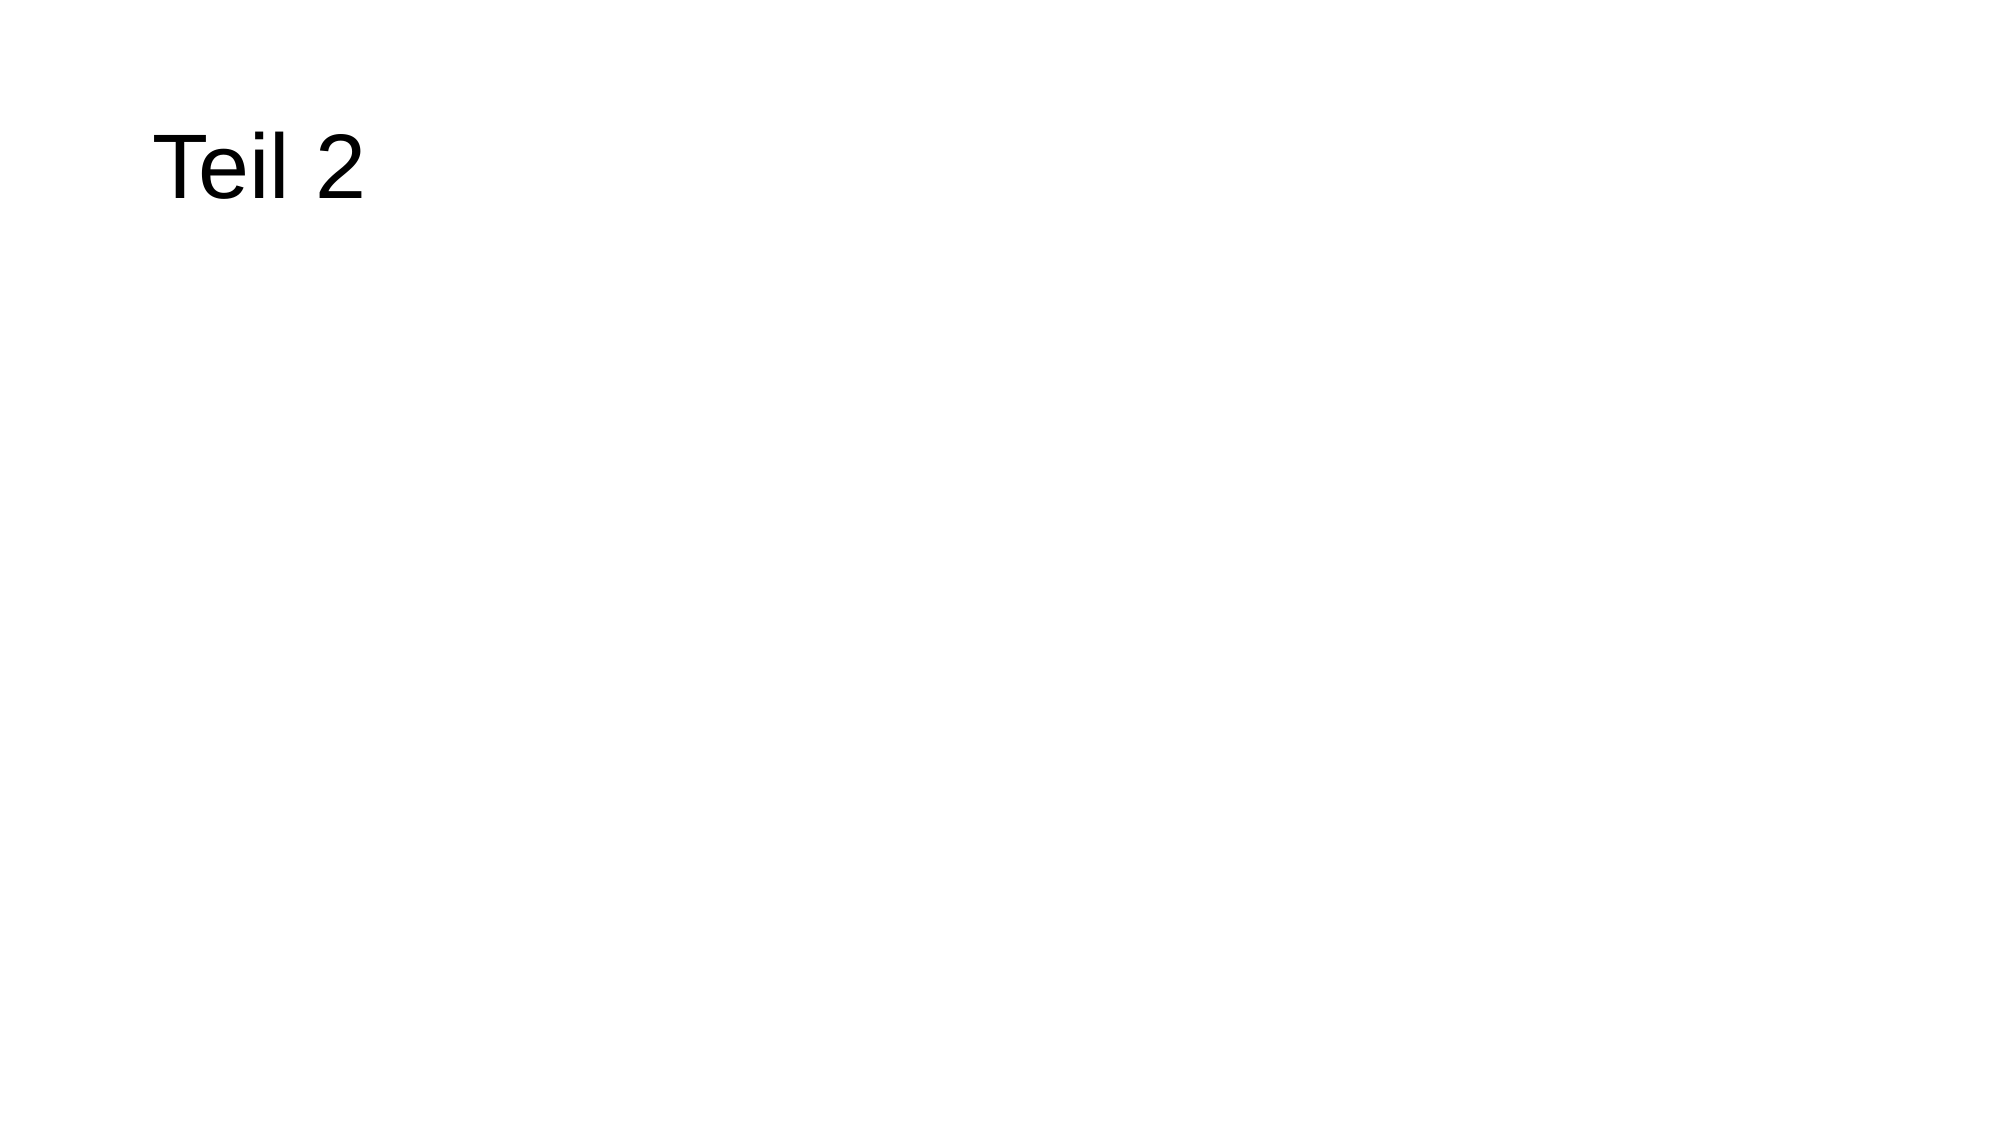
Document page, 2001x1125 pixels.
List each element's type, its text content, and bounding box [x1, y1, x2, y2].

title Teil 2 [137, 59, 1863, 278]
